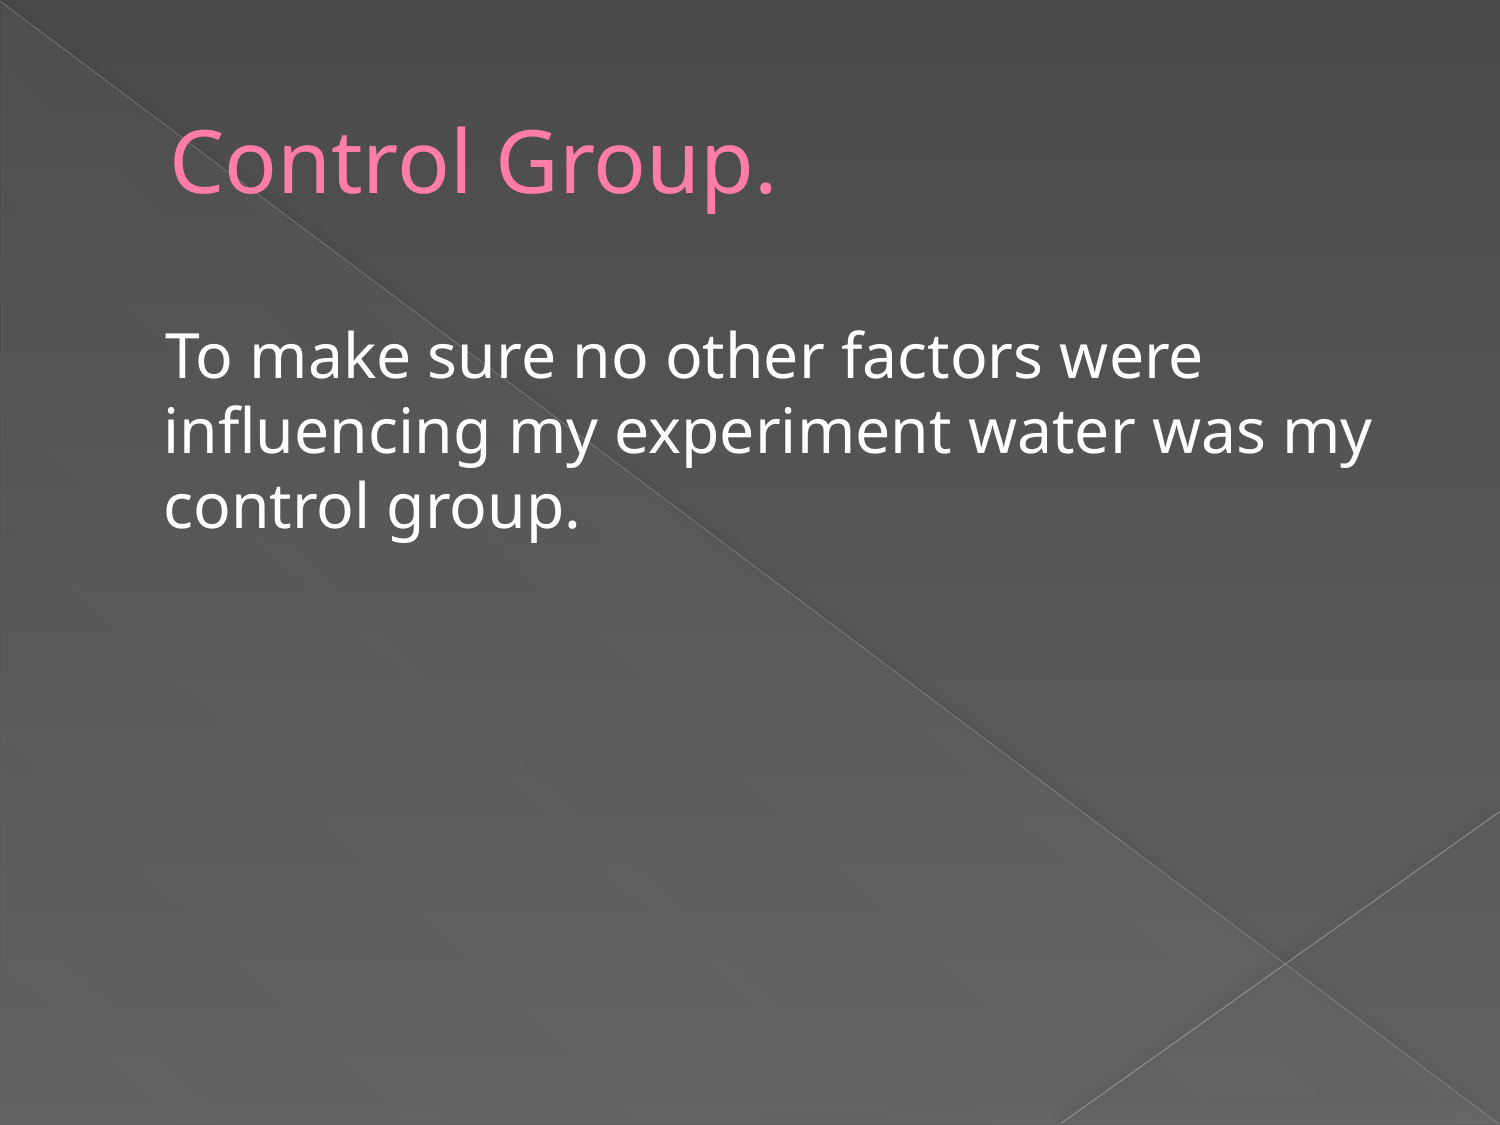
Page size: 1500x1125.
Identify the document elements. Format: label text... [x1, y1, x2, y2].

title Control Group. [75, 43, 1425, 274]
list To make sure no other factors were influencing my experiment water was my control group. [75, 308, 1425, 1059]
